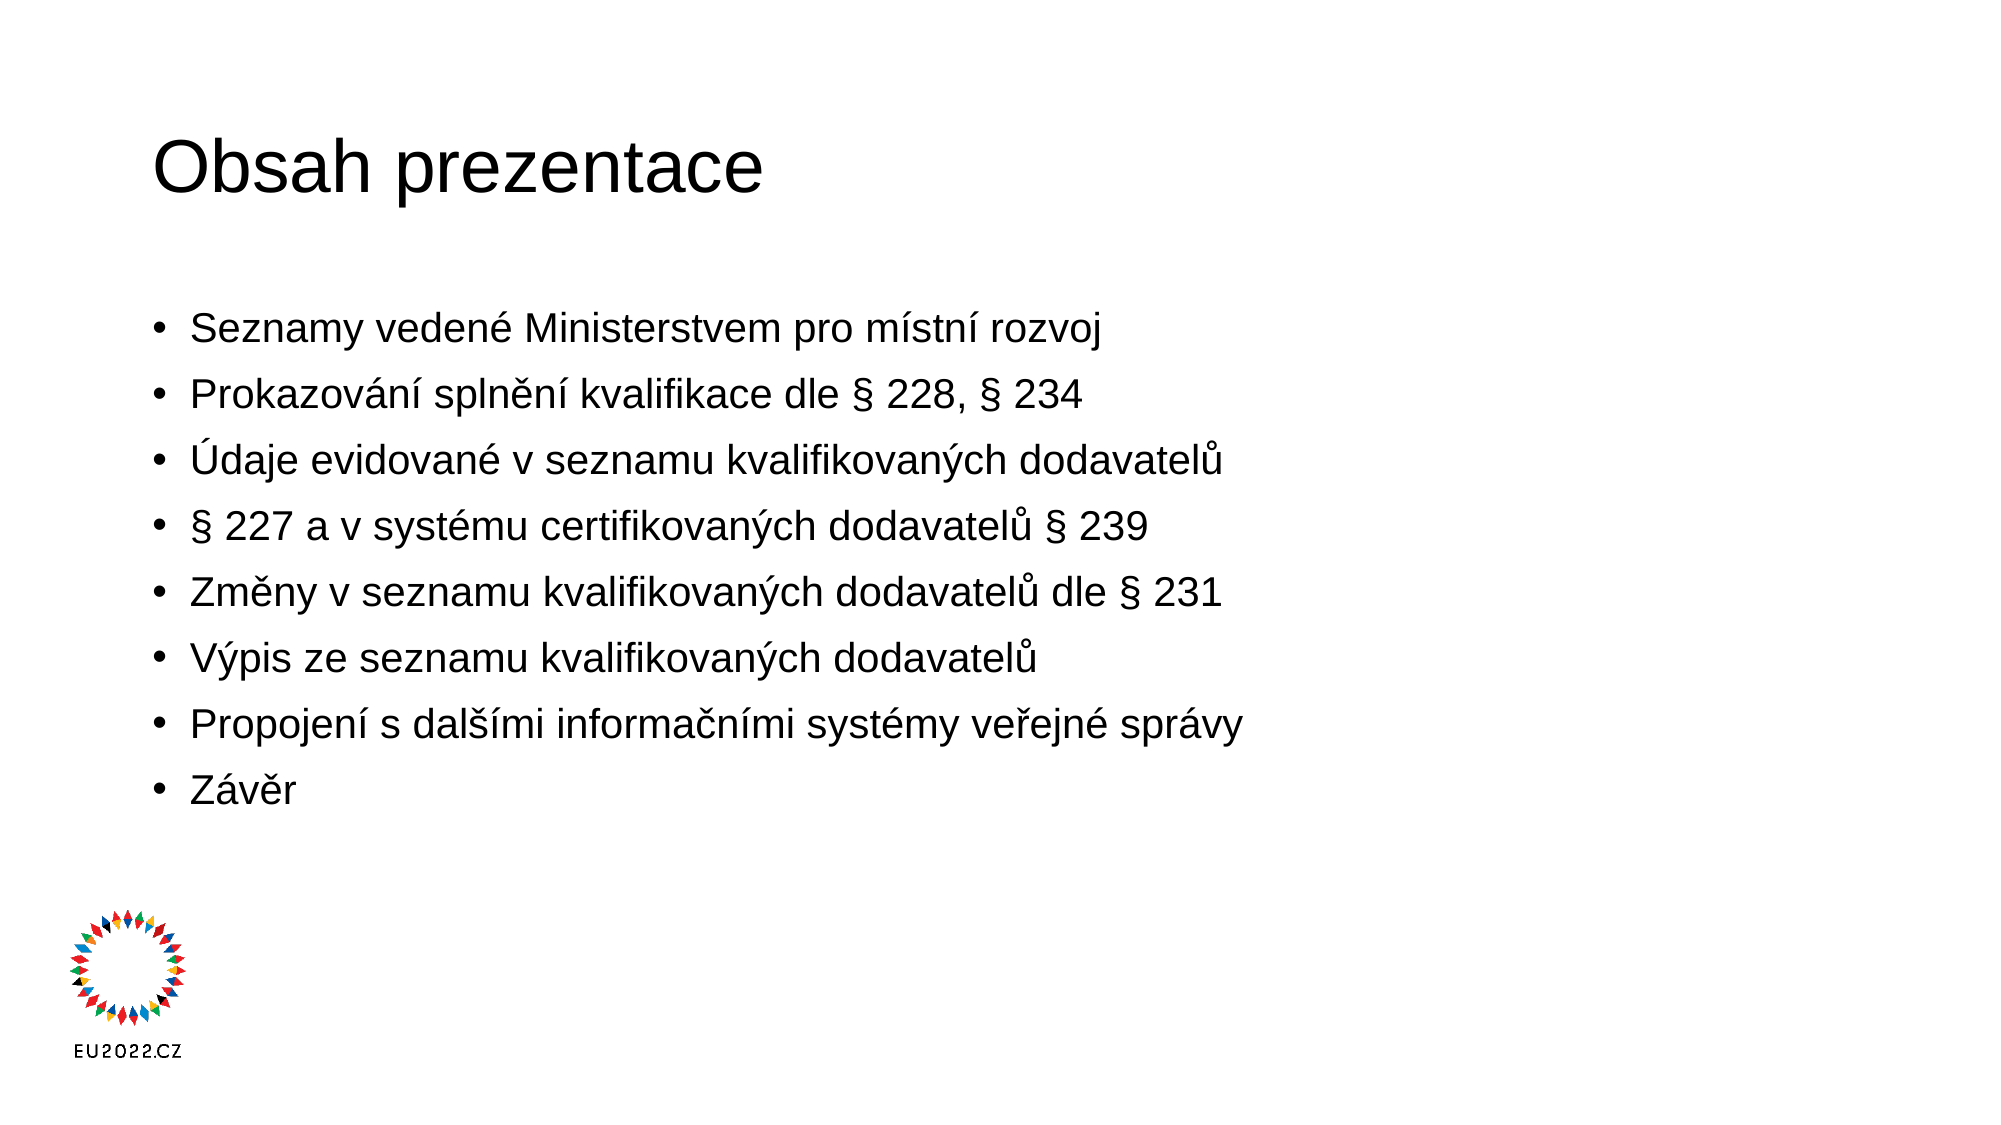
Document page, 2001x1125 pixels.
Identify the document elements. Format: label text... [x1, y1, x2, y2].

picture [69, 909, 186, 1058]
title Obsah prezentace [137, 59, 1863, 278]
list Seznamy vedené Ministerstvem pro místní rozvoj Prokazování splnění kvalifikace dle § 228, § 234 Údaje evidované v seznamu kvalifikovaných dodavatelů § 227 a v systému certifikovaných dodavatelů § 239 Změny v seznamu kvalifikovaných dodavatelů dle § 231 Výpis ze seznamu kvalifikovaných dodavatelů Propojení s dalšími informačními systémy veřejné správy Závěr [137, 299, 1863, 1014]
